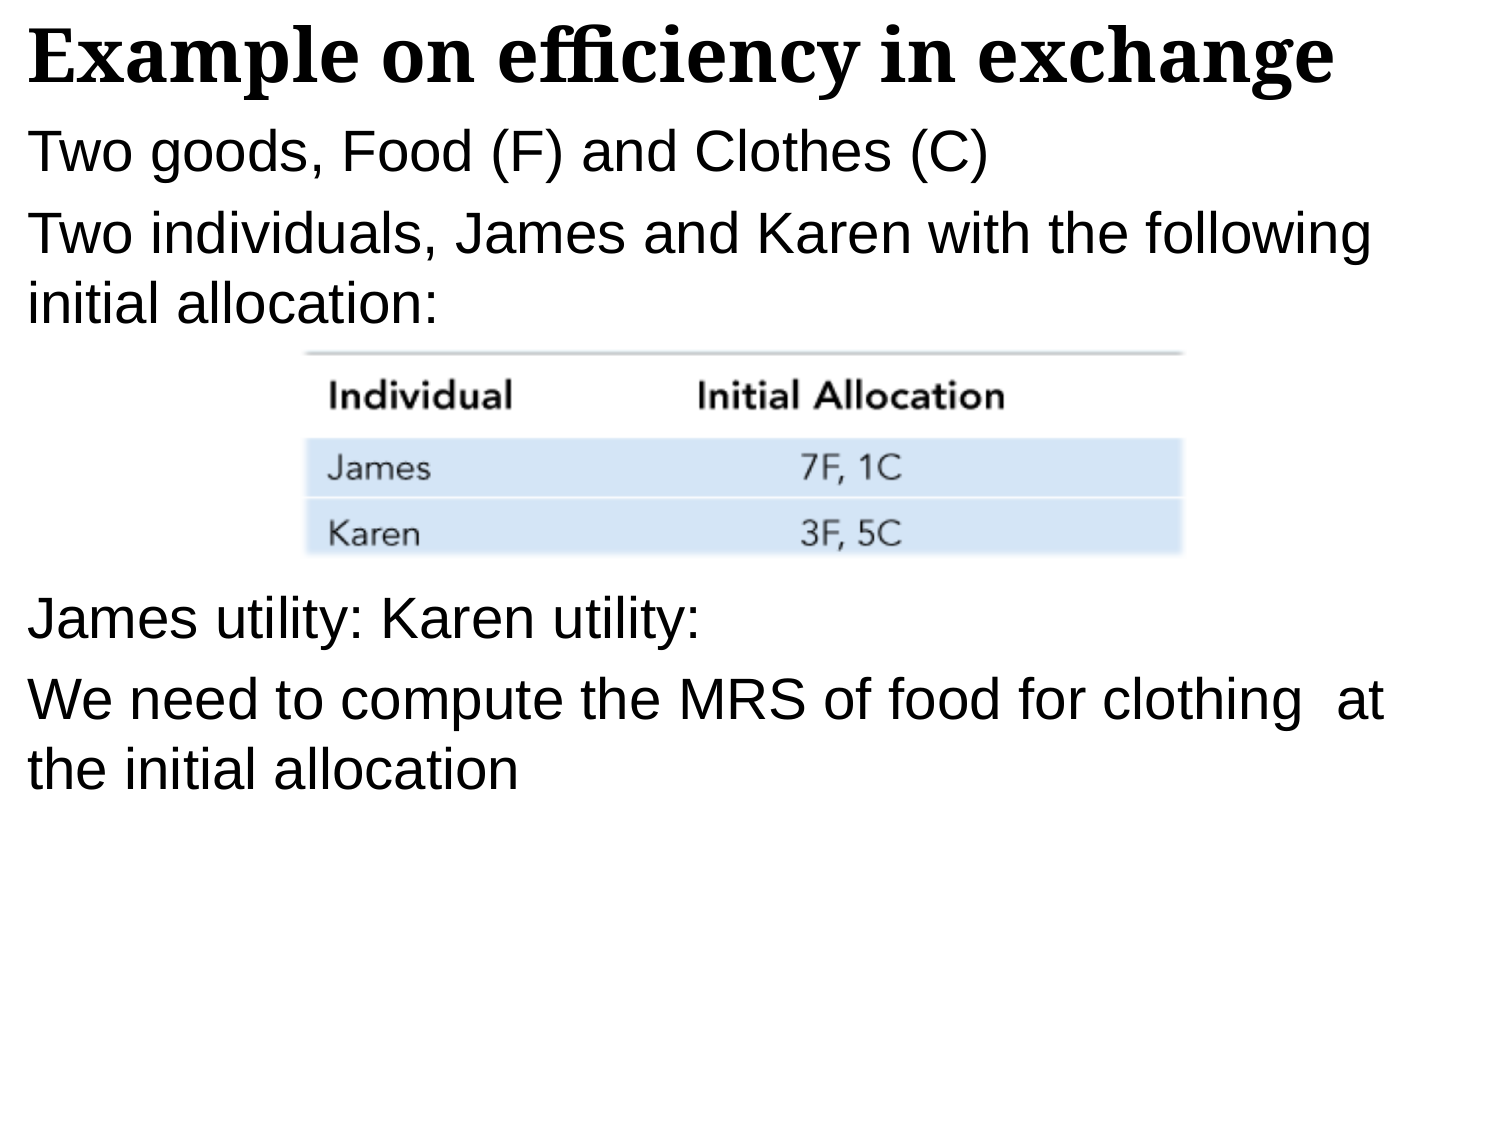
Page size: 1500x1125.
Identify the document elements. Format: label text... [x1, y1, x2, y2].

picture [299, 349, 1187, 559]
title Example on efficiency in exchange [12, 0, 1488, 130]
